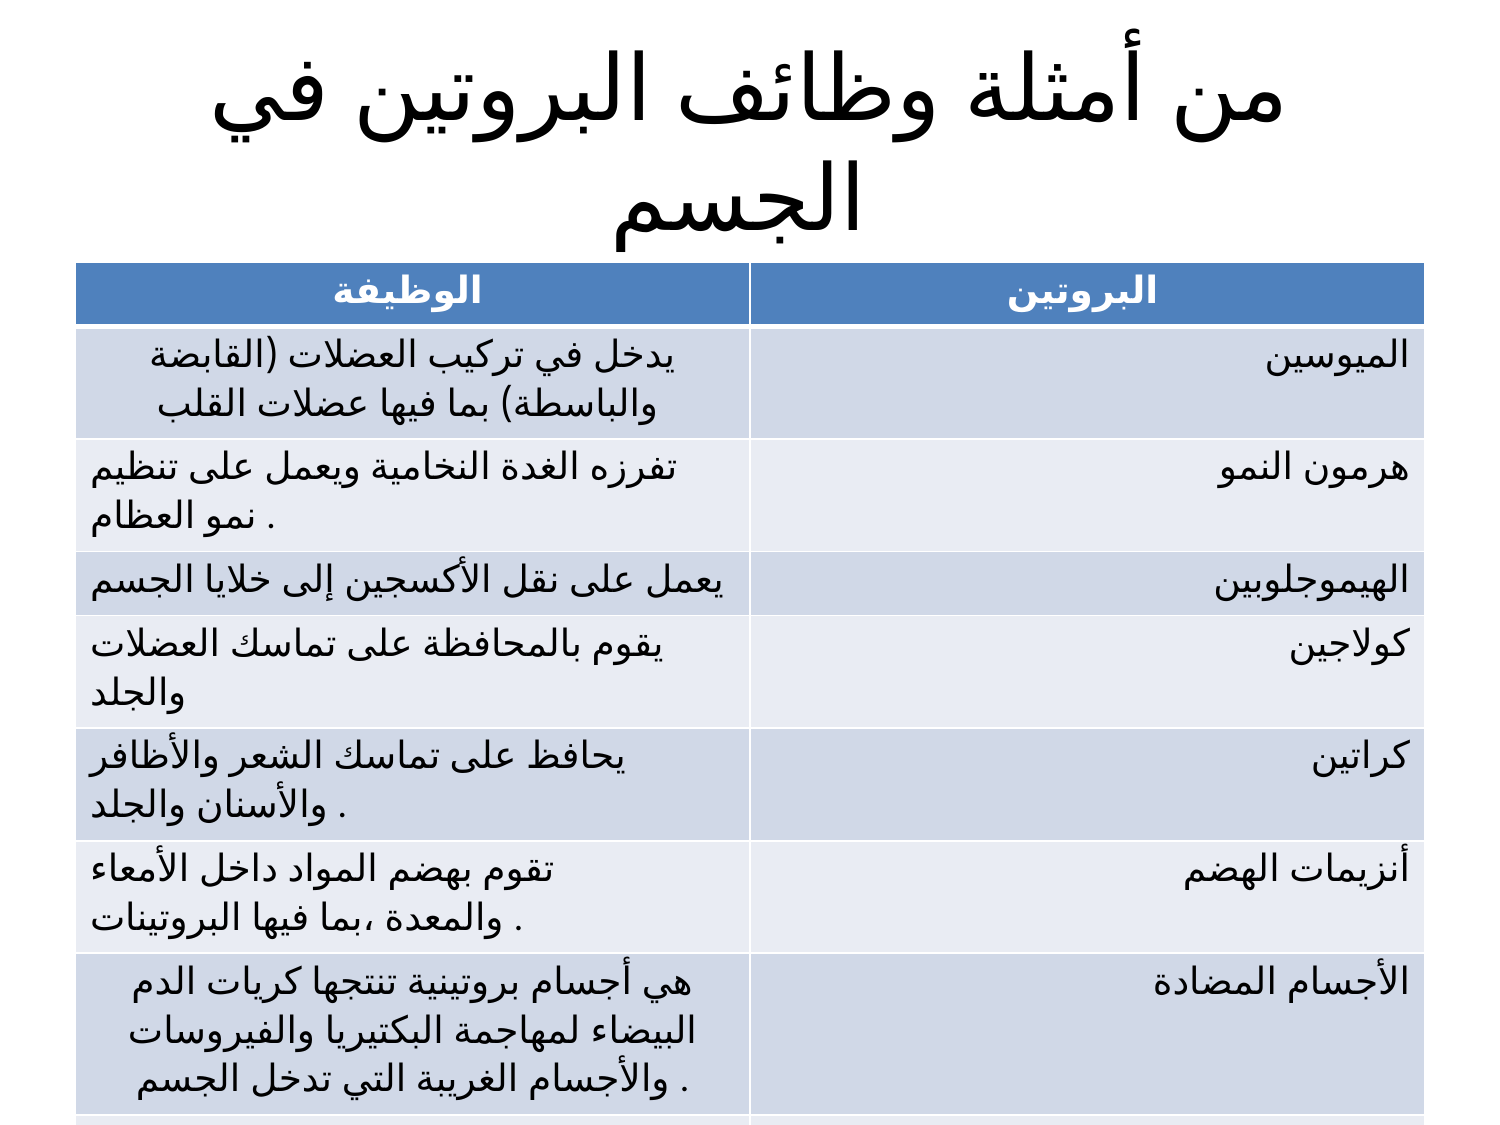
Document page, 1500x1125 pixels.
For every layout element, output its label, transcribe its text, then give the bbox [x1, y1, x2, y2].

table_cell يحافظ على تماسك الشعر والأظافر والأسنان والجلد . [76, 729, 749, 840]
table_cell كولاجين [751, 616, 1424, 727]
table_cell تفرزه الغدة النخامية ويعمل على تنظيم نمو العظام . [76, 440, 749, 551]
table_cell يعمل على نقل الأكسجين إلى خلايا الجسم [76, 552, 749, 615]
table_cell تقوم بهضم المواد داخل الأمعاء والمعدة ،بما فيها البروتينات . [76, 842, 749, 952]
table_cell الهيموجلوبين [751, 552, 1424, 615]
table_header الوظيفة [76, 263, 749, 324]
table_header البروتين [751, 263, 1424, 324]
table_cell هرمون النمو [751, 440, 1424, 551]
table_cell هي أجسام بروتينية تنتجها كريات الدم البيضاء لمهاجمة البكتيريا والفيروسات والأجسام الغريبة التي تدخل الجسم . [76, 954, 749, 1114]
table_cell يدخل في تركيب العضلات (القابضة والباسطة) بما فيها عضلات القلب [76, 329, 749, 438]
table_cell بروتين يكون مخزنا في الثدي ،وله دور مهم في نمو الجنين . [76, 1116, 749, 1125]
table_cell الكازين [751, 1116, 1424, 1125]
table_cell يقوم بالمحافظة على تماسك العضلات والجلد [76, 616, 749, 727]
table_cell الأجسام المضادة [751, 954, 1424, 1114]
table_cell أنزيمات الهضم [751, 842, 1424, 952]
table_cell كراتين [751, 729, 1424, 840]
table_cell الميوسين [751, 329, 1424, 438]
title من أمثلة وظائف البروتين في الجسم [75, 45, 1425, 233]
